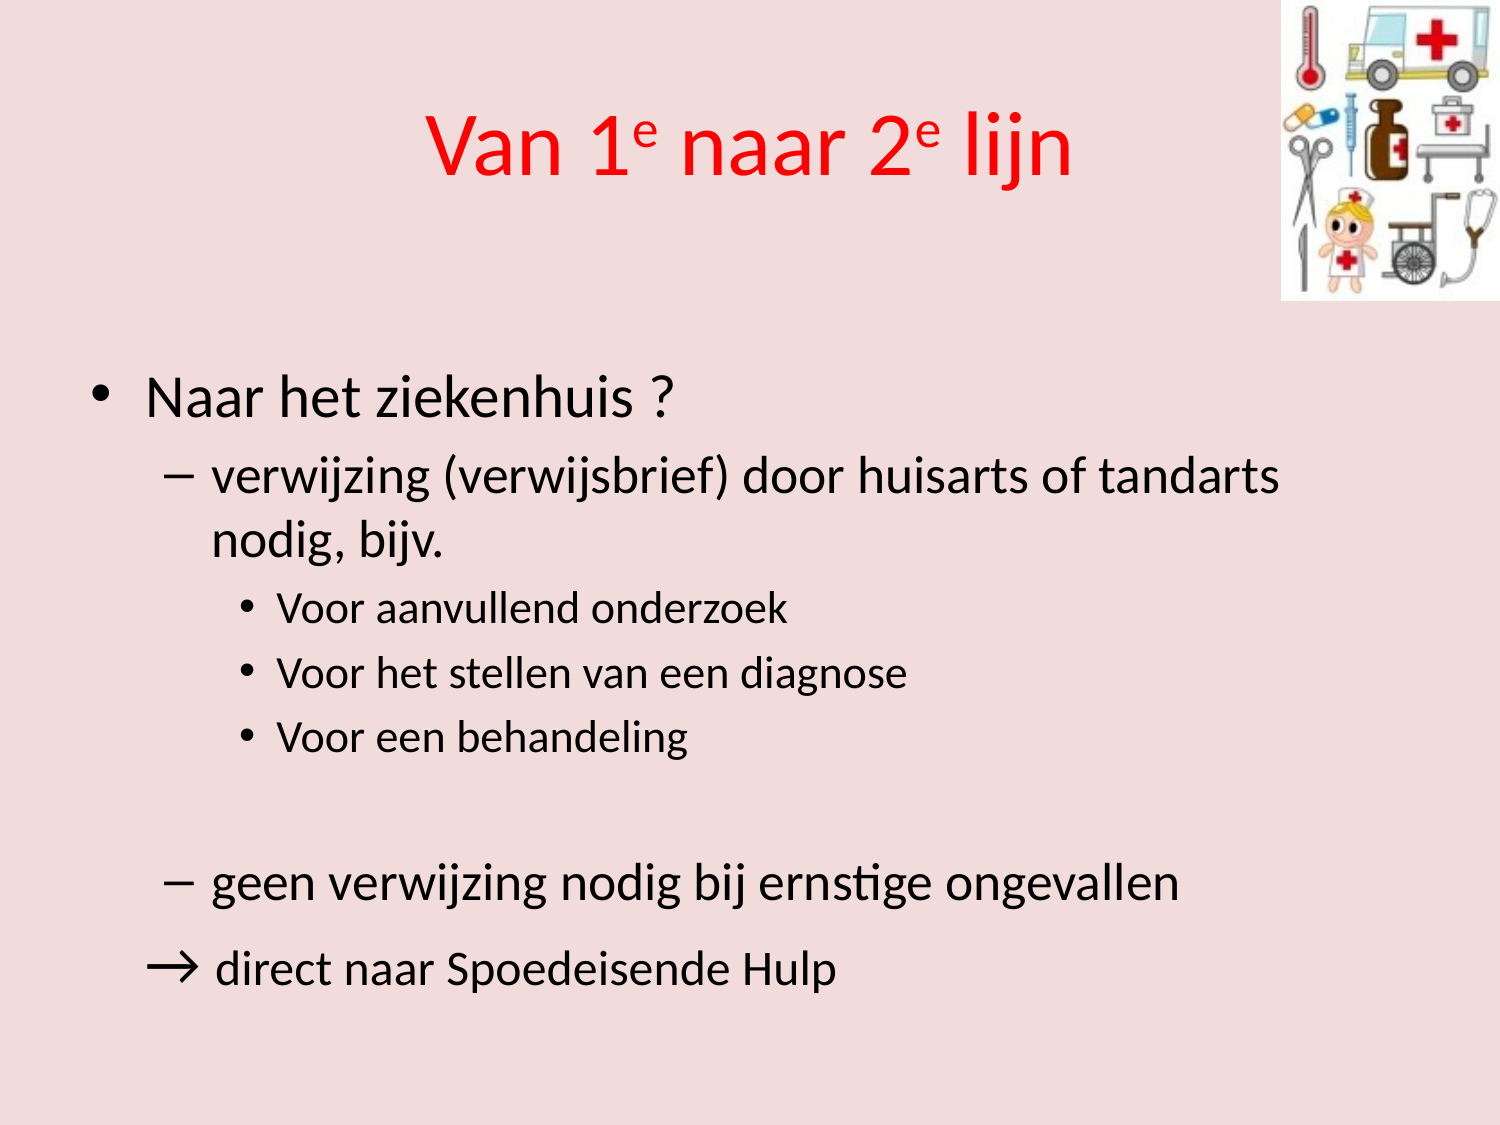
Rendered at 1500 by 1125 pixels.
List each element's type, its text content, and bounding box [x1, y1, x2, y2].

title Van 1e naar 2e lijn [75, 45, 1276, 233]
picture [1281, 0, 1500, 301]
list Naar het ziekenhuis ? verwijzing (verwijsbrief) door huisarts of tandarts nodig, bijv. Voor aanvullend onderzoek Voor het stellen van een diagnose Voor een behandeling geen verwijzing nodig bij ernstige ongevallen → direct naar Spoedeisende Hulp [75, 262, 1425, 1005]
